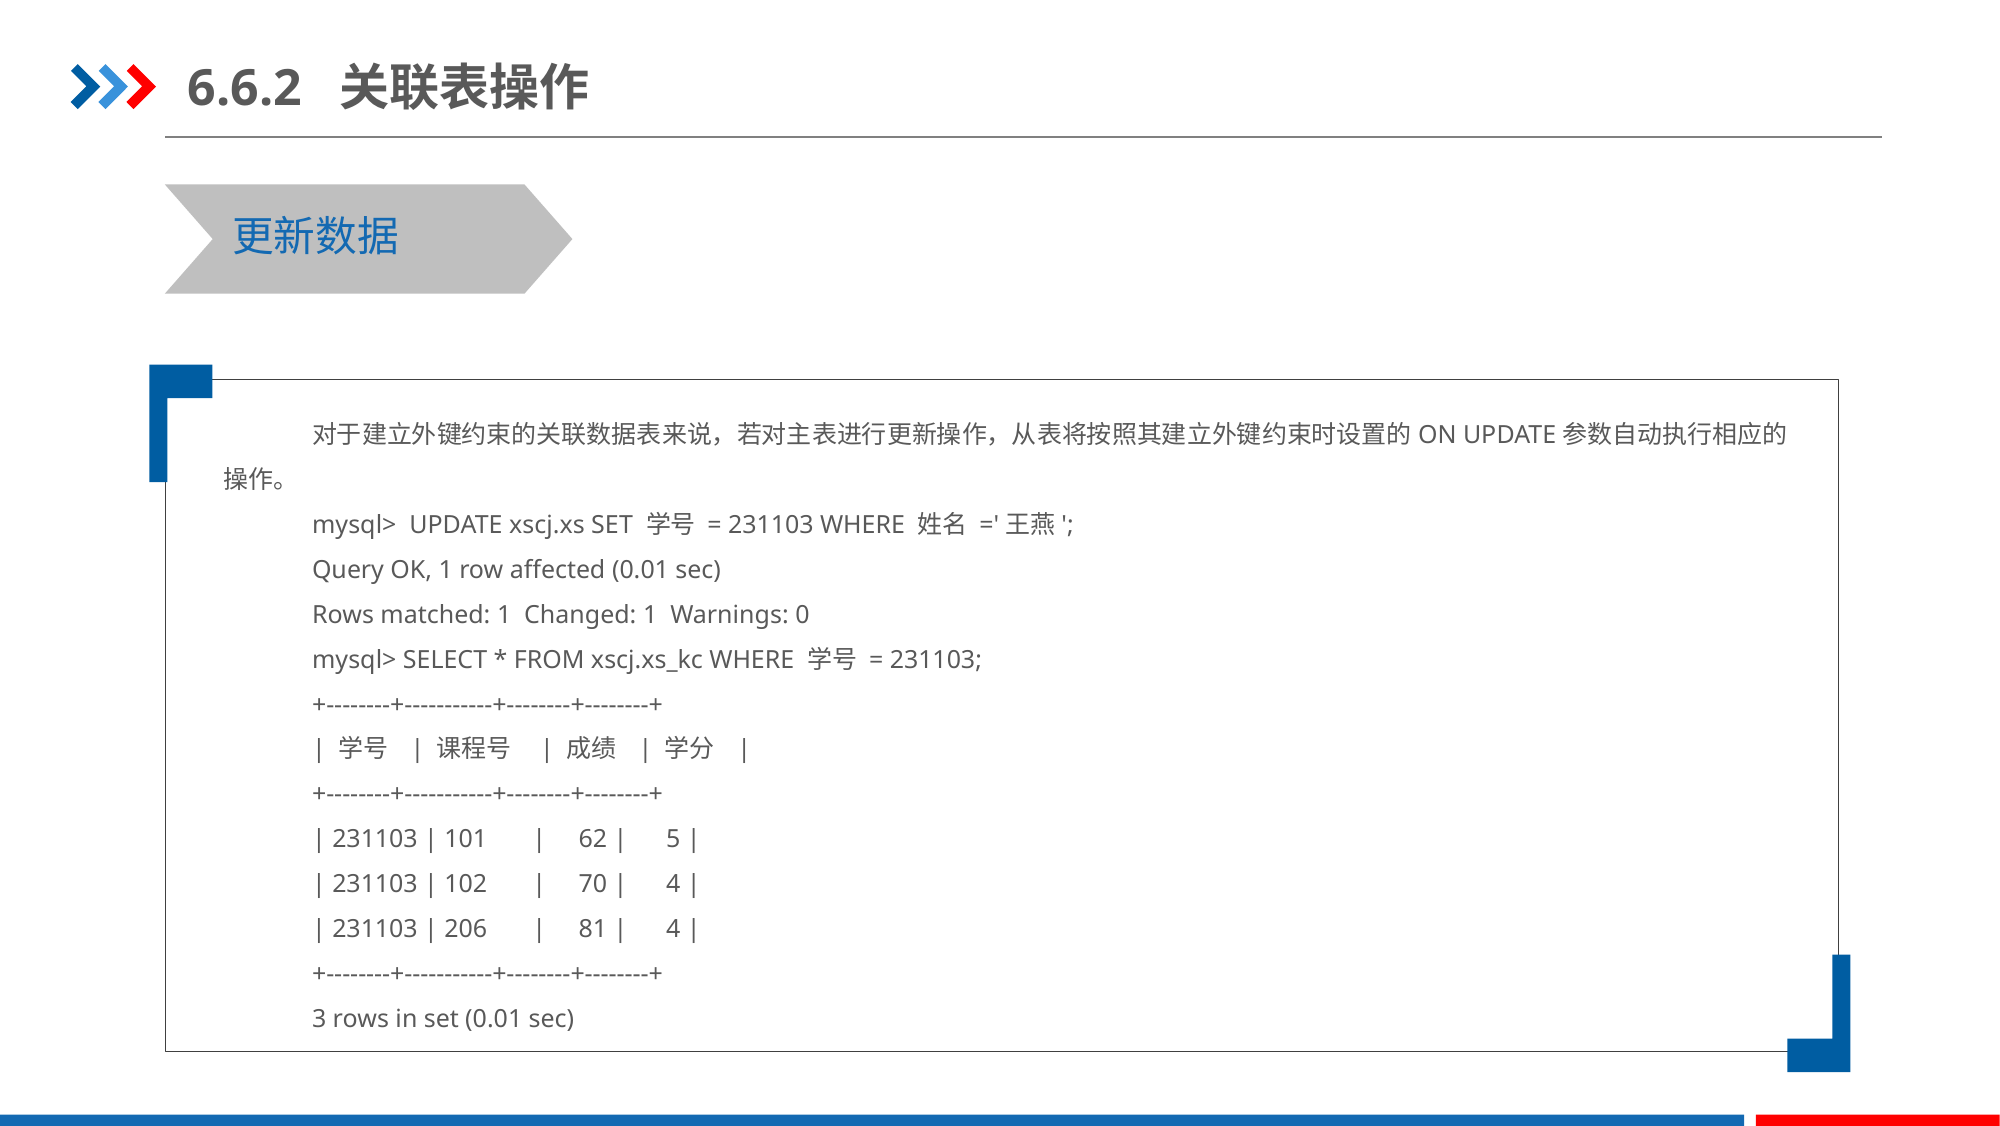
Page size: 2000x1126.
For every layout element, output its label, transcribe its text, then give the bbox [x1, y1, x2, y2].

text_box [147, 363, 215, 484]
text_box 更新数据 [217, 202, 414, 267]
text_box 6.6.2 关联表操作 [187, 43, 827, 127]
text_box [1785, 953, 1852, 1074]
text_box [163, 378, 1841, 1053]
text_box [164, 184, 573, 294]
